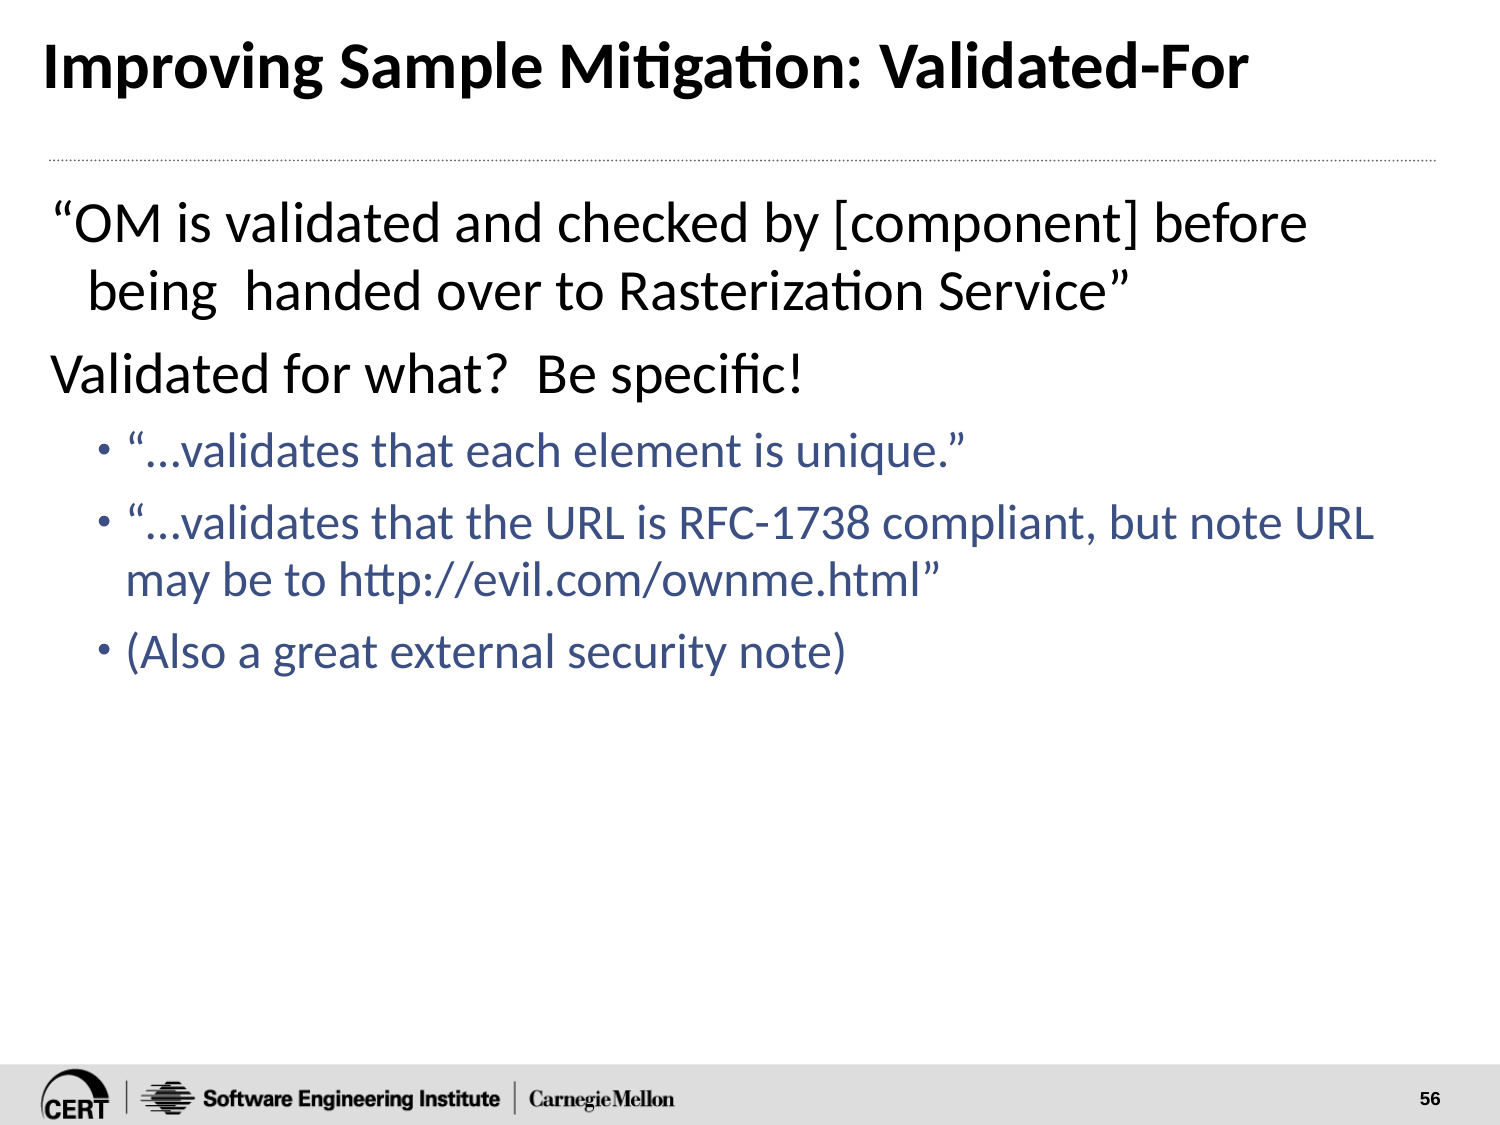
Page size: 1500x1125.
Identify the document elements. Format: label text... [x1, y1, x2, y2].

list “OM is validated and checked by [component] before being handed over to Rasterization Service” Validated for what? Be specific! “…validates that each element is unique.” “…validates that the URL is RFC-1738 compliant, but note URL may be to http://evil.com/ownme.html” (Also a great external security note) [49, 187, 1438, 1001]
picture [24, 1065, 688, 1125]
title Improving Sample Mitigation: Validated-For [42, 37, 1434, 155]
